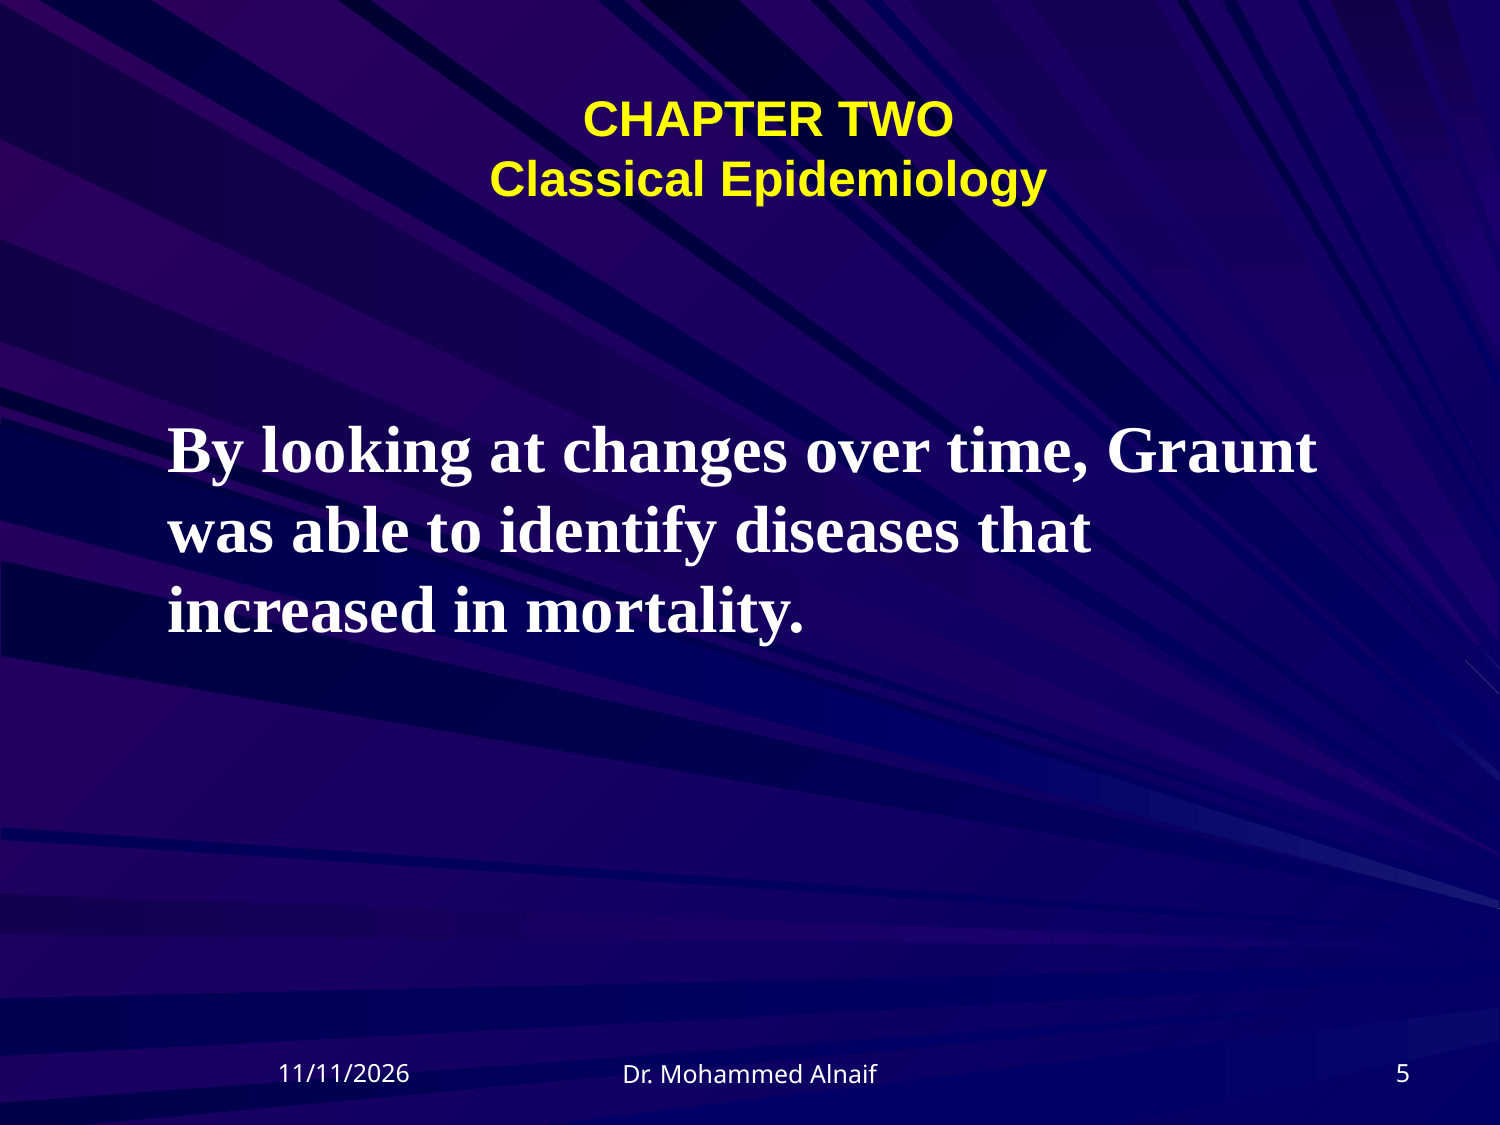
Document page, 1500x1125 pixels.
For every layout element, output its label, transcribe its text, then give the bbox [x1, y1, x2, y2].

slide_number 5 [1074, 1023, 1426, 1100]
subtitle By looking at changes over time, Graunt was able to identify diseases that increased in mortality. [152, 398, 1395, 926]
title CHAPTER TWO Classical Epidemiology [93, 23, 1444, 270]
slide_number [74, 1023, 426, 1100]
footer Dr. Mohammed Alnaif [512, 1024, 988, 1101]
